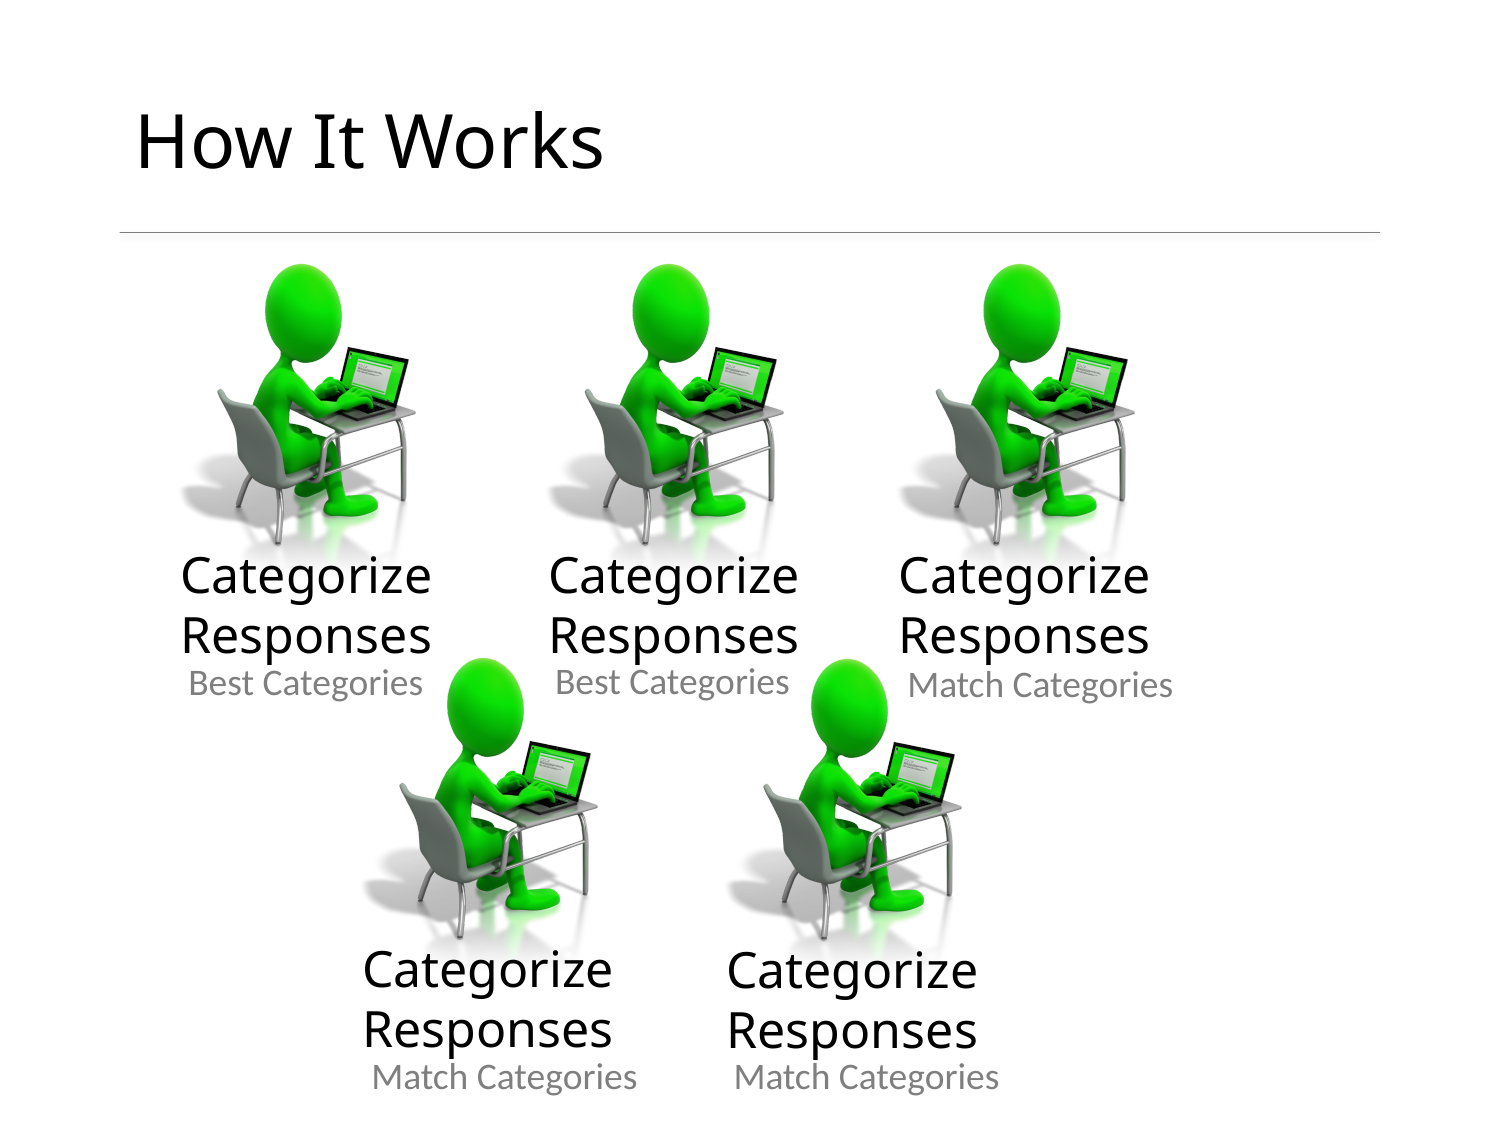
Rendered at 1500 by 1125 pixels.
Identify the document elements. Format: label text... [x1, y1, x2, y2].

text_box Match Categories [718, 1044, 1080, 1104]
text_box Best Categories [652, 680, 688, 710]
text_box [329, 639, 648, 1067]
title How It Works [119, 45, 1376, 232]
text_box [693, 640, 1012, 1067]
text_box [514, 245, 834, 672]
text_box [865, 245, 1184, 672]
text_box Match Categories [356, 1044, 718, 1104]
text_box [147, 245, 466, 672]
text_box Match Categories [1016, 652, 1254, 713]
text_box Best Categories [173, 680, 324, 710]
